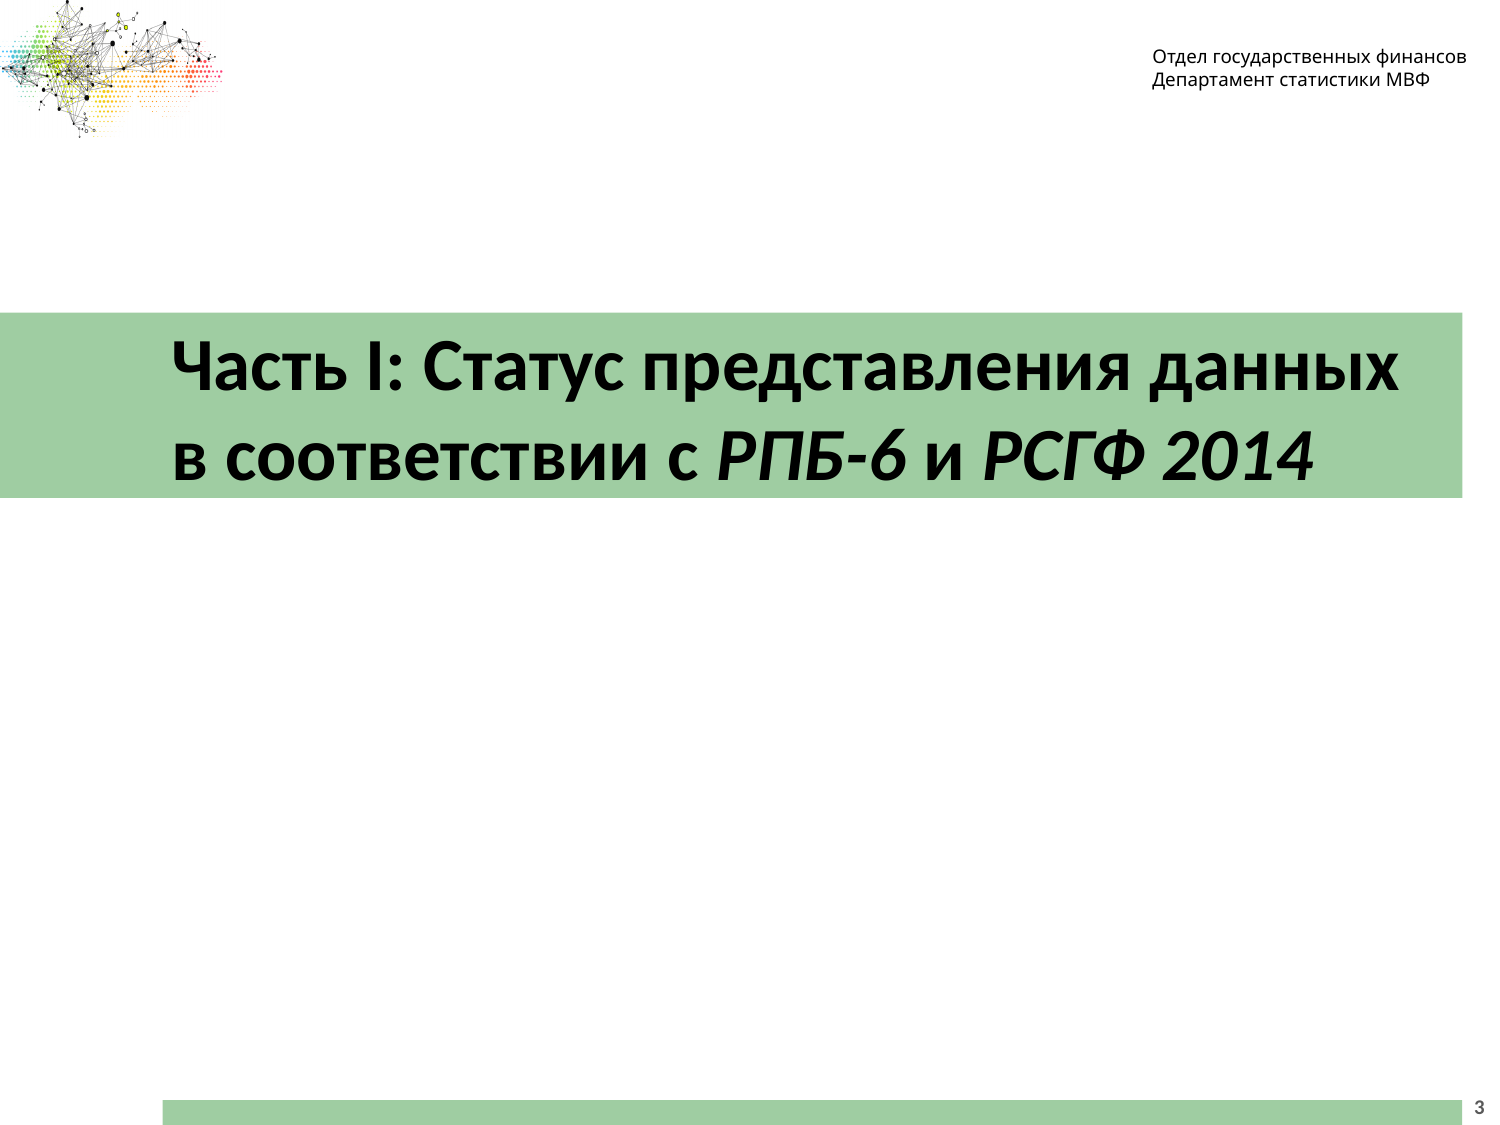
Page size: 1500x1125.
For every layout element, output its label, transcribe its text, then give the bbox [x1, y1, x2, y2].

title Часть I: Статус представления данных в соответствии с РПБ-6 и РСГФ 2014 [0, 312, 1463, 498]
text_box Отдел государственных финансов Департамент статистики МВФ [1137, 37, 1500, 98]
slide_number 3 [1441, 1074, 1500, 1125]
picture [0, 0, 225, 138]
